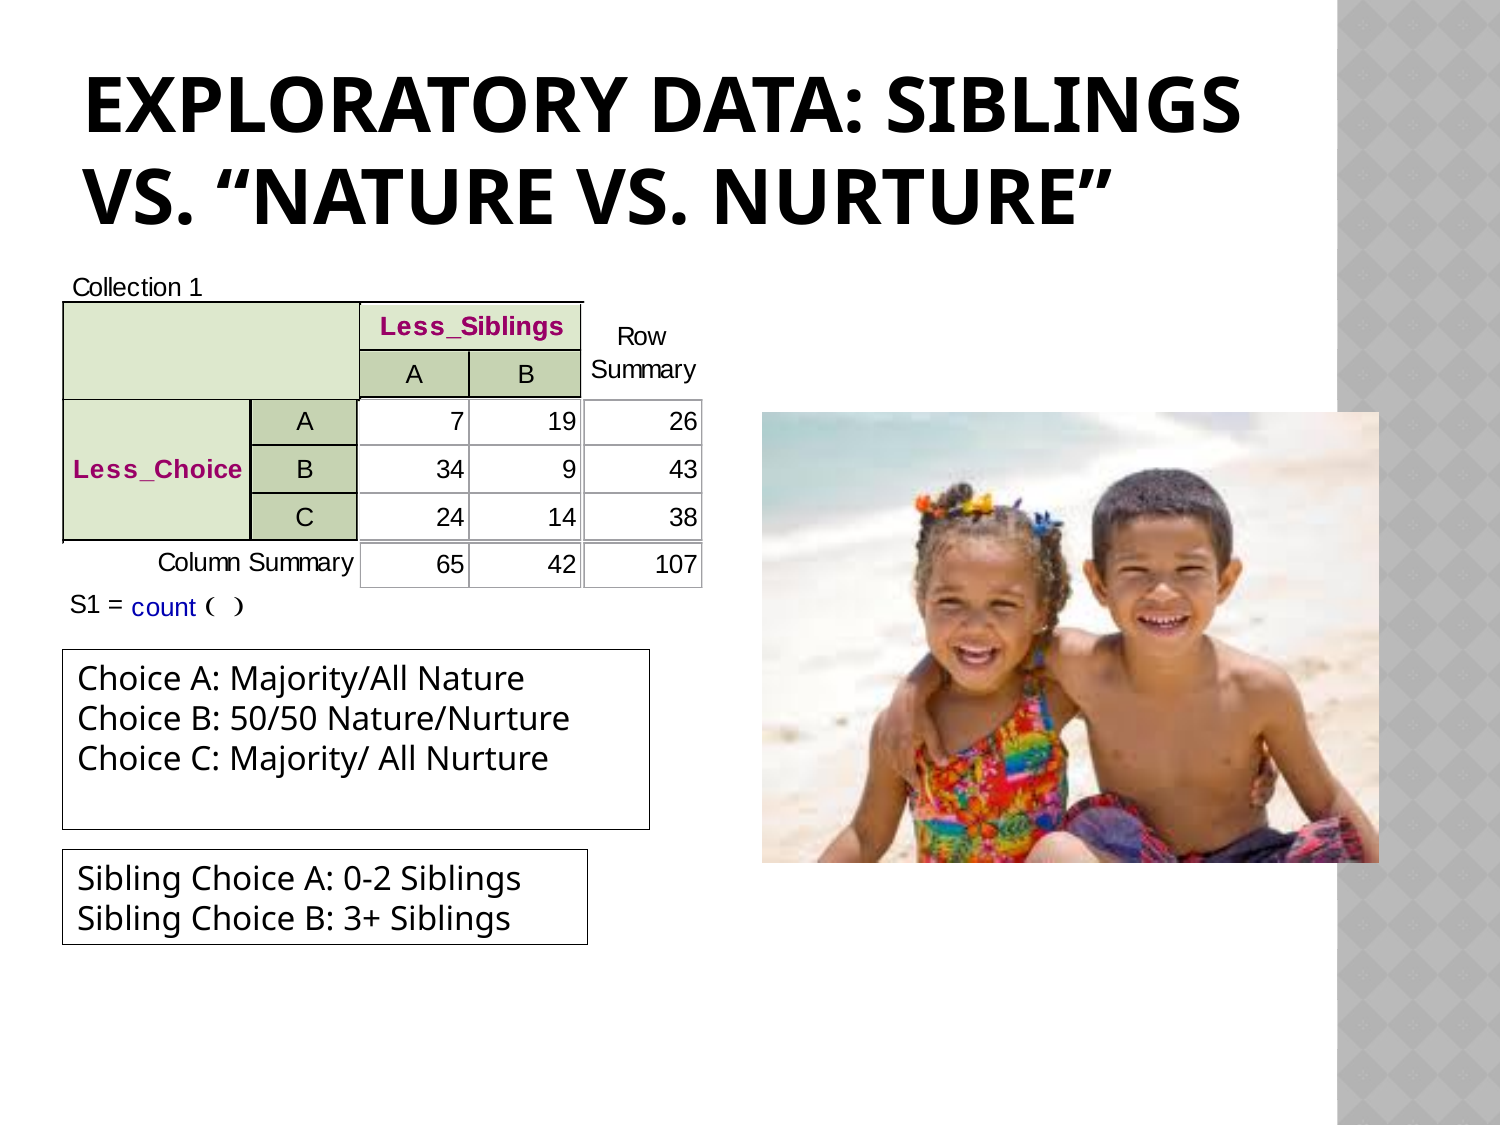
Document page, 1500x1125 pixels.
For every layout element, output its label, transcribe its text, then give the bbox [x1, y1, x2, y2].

text_box Sibling Choice A: 0-2 Siblings Sibling Choice B: 3+ Siblings [62, 849, 588, 945]
picture [762, 411, 1380, 863]
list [61, 249, 732, 651]
text_box Choice A: Majority/All Nature Choice B: 50/50 Nature/Nurture Choice C: Majority/ All Nurture [62, 660, 650, 830]
title Exploratory data: Siblings vs. “nature vs. Nurture” [75, 52, 1263, 240]
